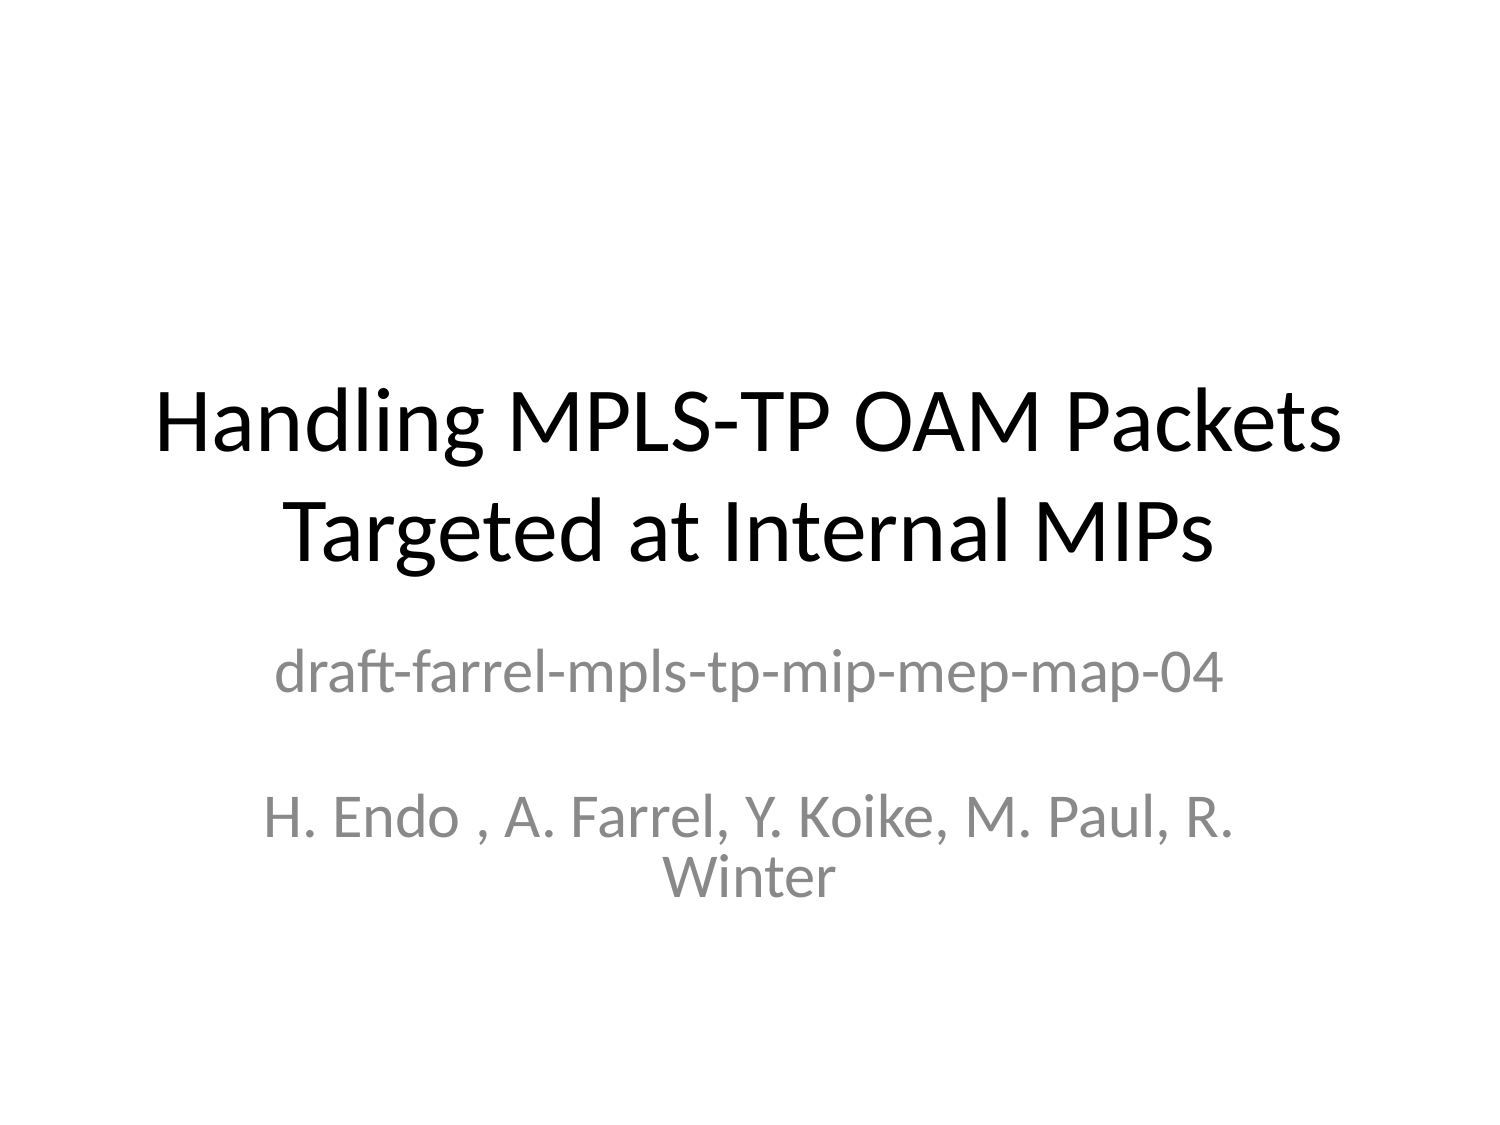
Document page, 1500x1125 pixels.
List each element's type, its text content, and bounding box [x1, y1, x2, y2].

title Handling MPLS-TP OAM Packets Targeted at Internal MIPs [112, 349, 1388, 591]
subtitle draft-farrel-mpls-tp-mip-mep-map-04 H. Endo , A. Farrel, Y. Koike, M. Paul, R. Winter [224, 637, 1276, 926]
